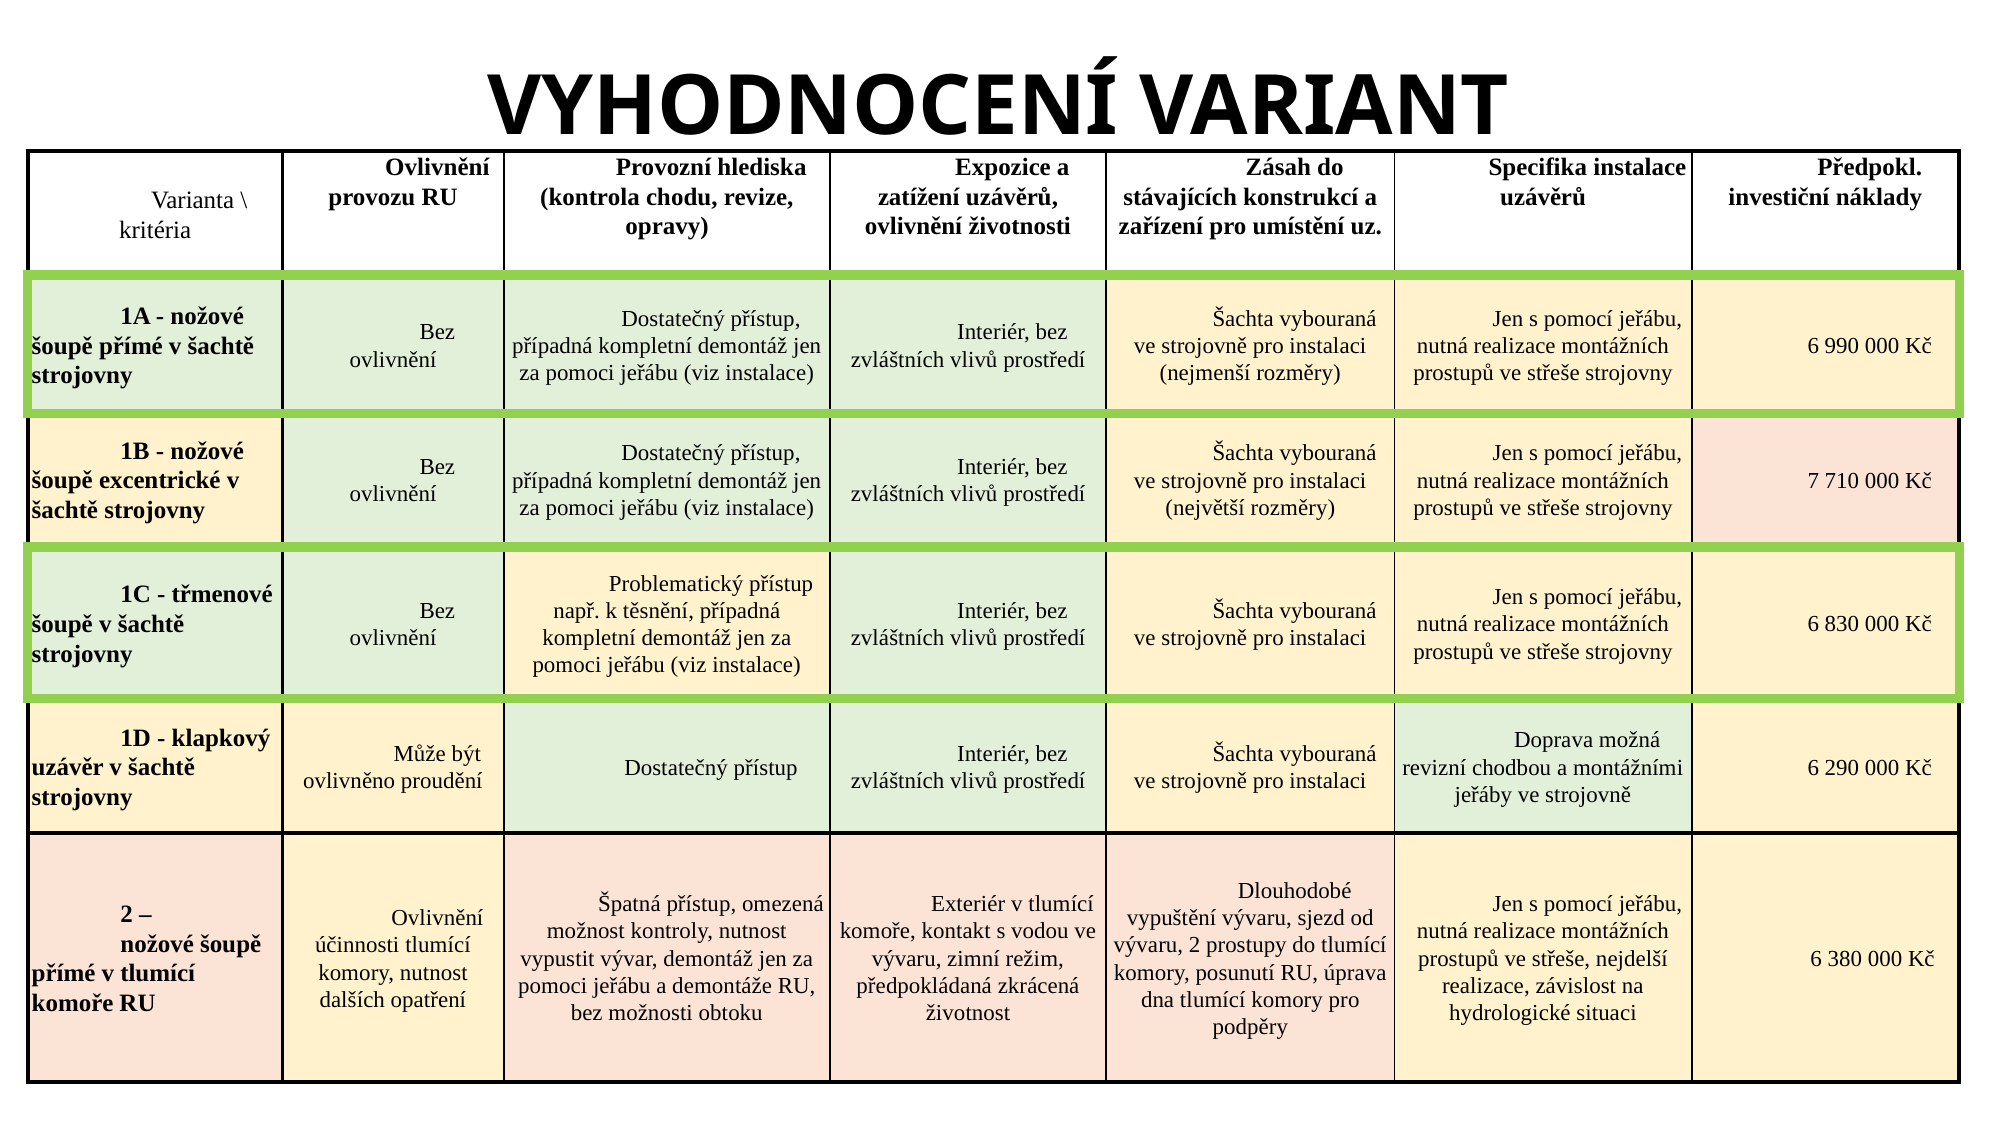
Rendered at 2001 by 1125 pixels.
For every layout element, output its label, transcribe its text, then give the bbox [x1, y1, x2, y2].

table_cell Interiér, bez zvláštních vlivů prostředí [831, 415, 1105, 545]
table_header Provozní hlediska (kontrola chodu, revize, opravy) [505, 163, 829, 274]
table_cell Bez ovlivnění [284, 415, 503, 545]
table_cell Jen s pomocí jeřábu, nutná realizace montážních prostupů ve střeše, nejdelší realizace, závislost na hydrologické situaci [1395, 835, 1691, 1080]
table_header Varianta \ kritéria [30, 153, 281, 274]
table_cell Dostatečný přístup, případná kompletní demontáž jen za pomoci jeřábu (viz instalace) [505, 415, 829, 545]
text_box [27, 274, 1960, 415]
table_cell Šachta vybouraná ve strojovně pro instalaci [1107, 702, 1394, 831]
table_cell 2 – nožové šoupě přímé v tlumící komoře RU [30, 835, 281, 1080]
text_box [27, 546, 1960, 700]
table_cell Dlouhodobé vypuštění vývaru, sjezd od vývaru, 2 prostupy do tlumící komory, posunutí RU, úprava dna tlumící komory pro podpěry [1107, 835, 1394, 1080]
table_cell Může být ovlivněno proudění [284, 702, 503, 831]
table_cell Doprava možná revizní chodbou a montážními jeřáby ve strojovně [1395, 702, 1691, 831]
table_cell 6 380 000 Kč [1693, 835, 1957, 1080]
table_header Ovlivnění provozu RU [284, 163, 503, 274]
table_header Zásah do stávajících konstrukcí a zařízení pro umístění uz. [1107, 163, 1394, 274]
table_cell Dostatečný přístup [505, 702, 829, 831]
table_cell Jen s pomocí jeřábu, nutná realizace montážních prostupů ve střeše strojovny [1395, 415, 1691, 545]
table_cell 7 710 000 Kč [1693, 415, 1957, 545]
table_cell Ovlivnění účinnosti tlumící komory, nutnost dalších opatření [284, 835, 503, 1080]
table_header Předpokl. investiční náklady [1693, 153, 1957, 274]
table_cell 6 290 000 Kč [1693, 702, 1957, 831]
table_cell Exteriér v tlumící komoře, kontakt s vodou ve vývaru, zimní režim, předpokládaná zkrácená životnost [831, 835, 1105, 1080]
title VYHODNOCENÍ VARIANT [151, 0, 1846, 163]
table_header Expozice a zatížení uzávěrů, ovlivnění životnosti [831, 163, 1105, 274]
table_header Specifika instalace uzávěrů [1395, 163, 1691, 274]
table_cell Šachta vybouraná ve strojovně pro instalaci (největší rozměry) [1107, 415, 1394, 545]
table_cell Špatná přístup, omezená možnost kontroly, nutnost vypustit vývar, demontáž jen za pomoci jeřábu a demontáže RU, bez možnosti obtoku [505, 835, 829, 1080]
table_cell 1D - klapkový uzávěr v šachtě strojovny [30, 702, 281, 831]
table_cell Interiér, bez zvláštních vlivů prostředí [831, 702, 1105, 831]
table_cell 1B - nožové šoupě excentrické v šachtě strojovny [30, 415, 281, 545]
